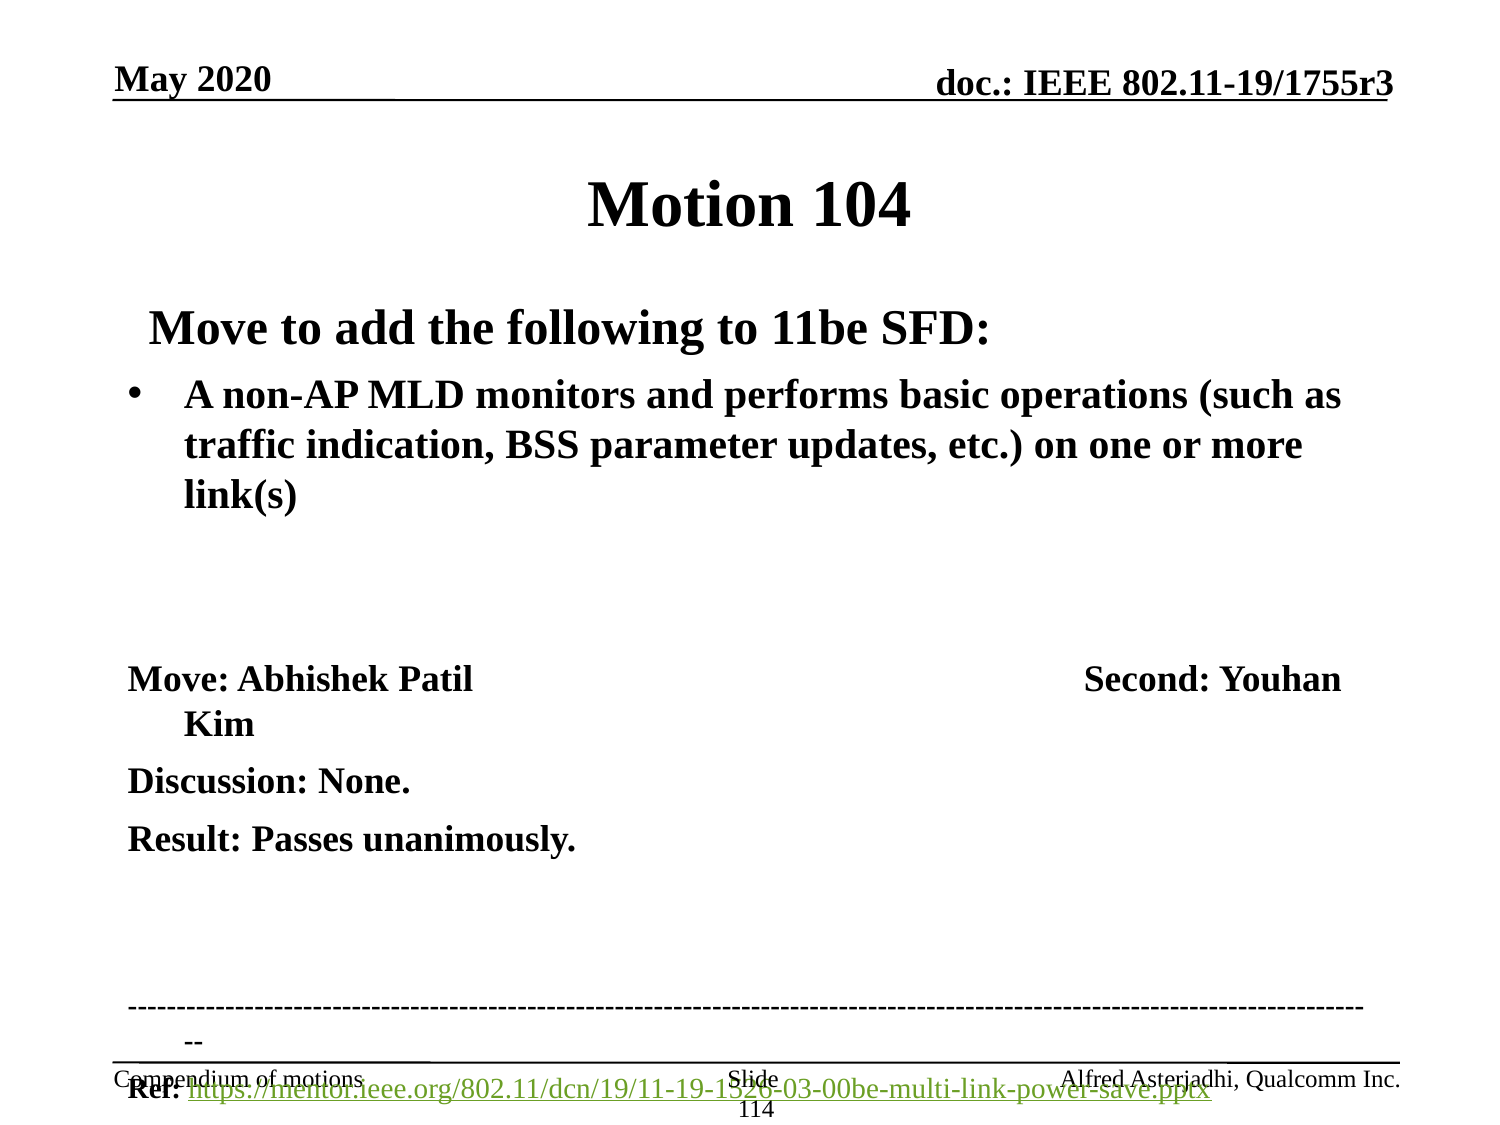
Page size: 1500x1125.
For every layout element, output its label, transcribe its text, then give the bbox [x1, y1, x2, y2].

slide_number Slide 114 [712, 1061, 800, 1123]
title Motion 104 [112, 112, 1388, 286]
list Move to add the following to 11be SFD: A non-AP MLD monitors and performs basic operations (such as traffic indication, BSS parameter updates, etc.) on one or more link(s) Move: Abhishek Patil Second: Youhan Kim Discussion: None. Result: Passes unanimously. --------------------------------------------------------------------------------------------------------------------------------- Ref: https://mentor.ieee.org/802.11/dcn/19/11-19-1526-03-00be-multi-link-power-save.pptx [112, 286, 1388, 1071]
footer Alfred Asterjadhi, Qualcomm Inc. [878, 1061, 1402, 1093]
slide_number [114, 54, 423, 100]
